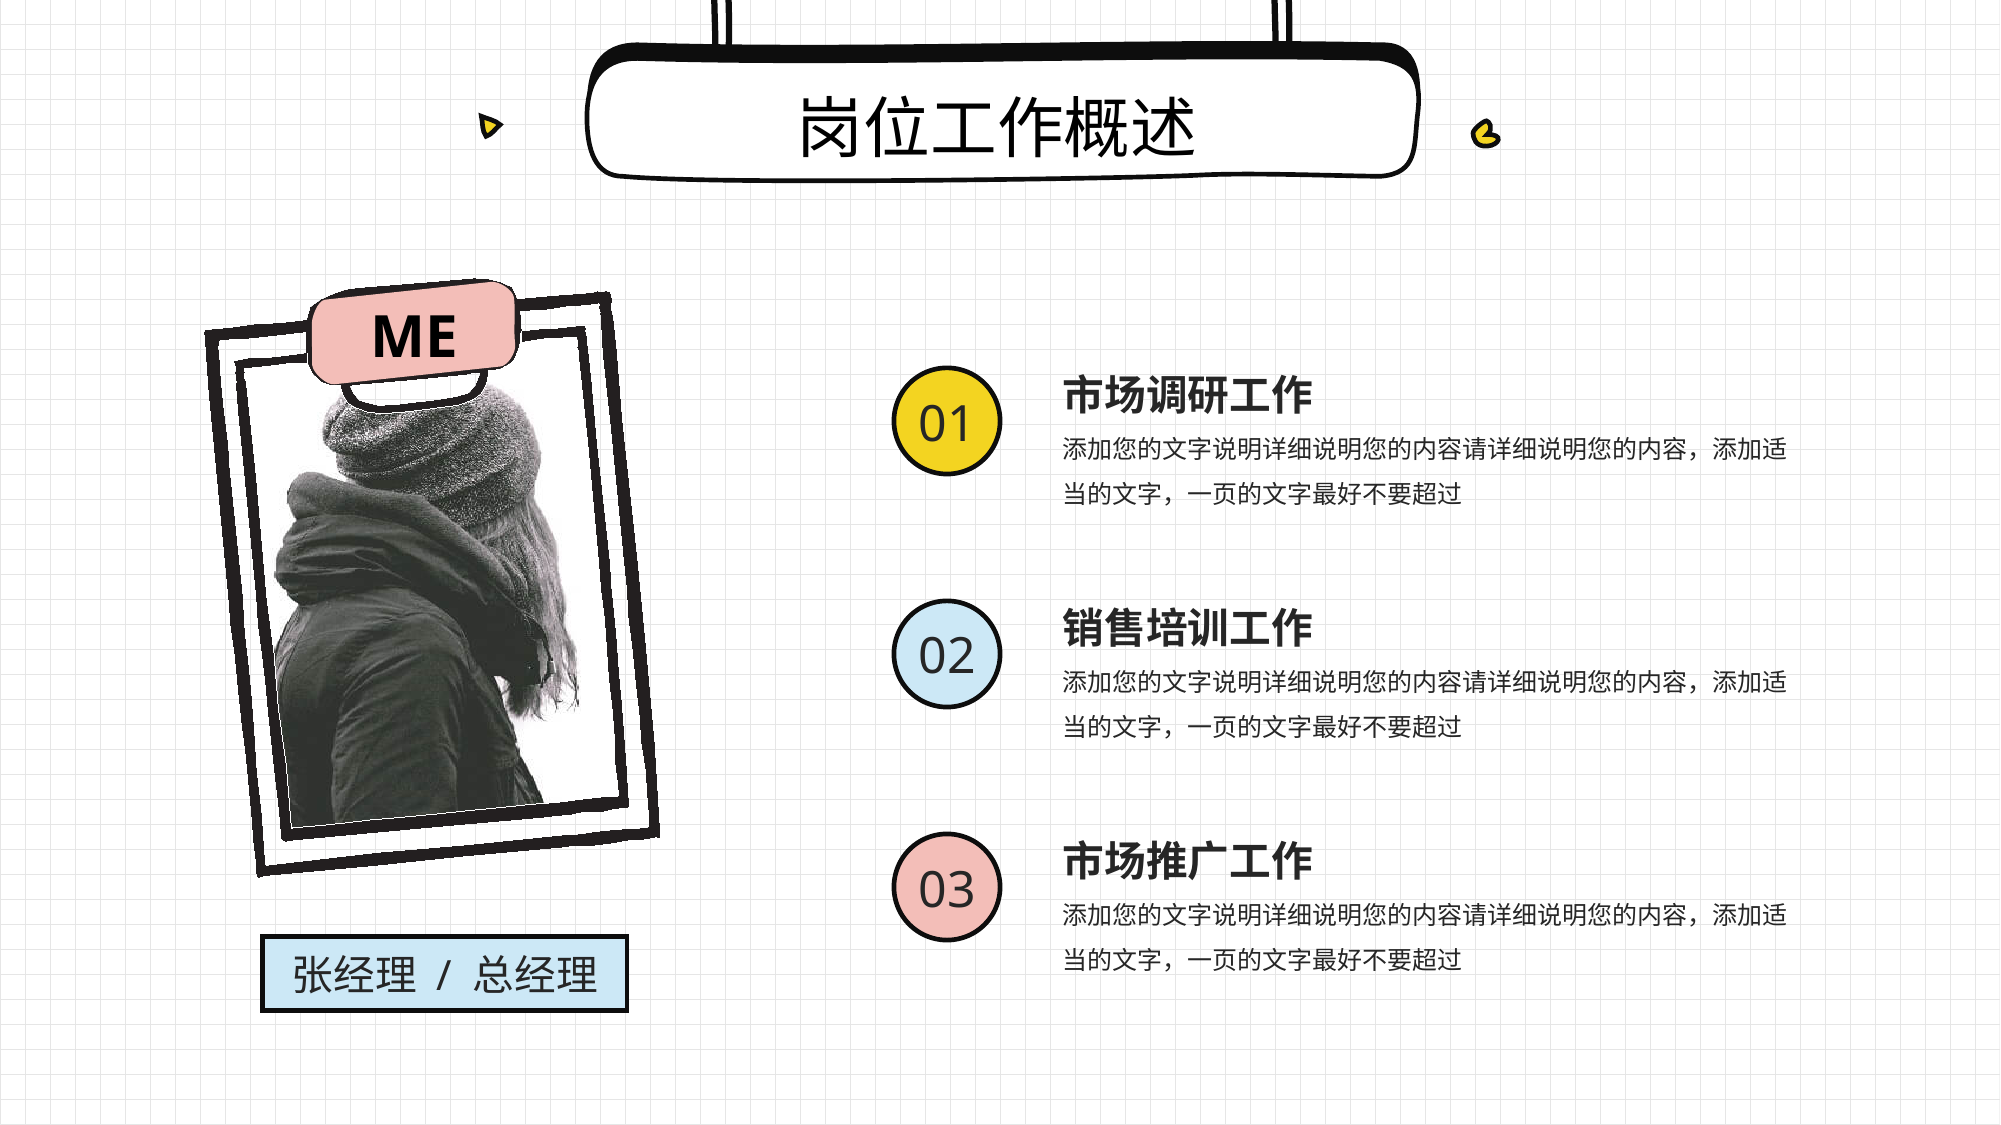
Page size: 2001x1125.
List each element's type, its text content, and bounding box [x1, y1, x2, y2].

text_box 市场推广工作 添加您的文字说明详细说明您的内容请详细说明您的内容，添加适当的文字，一页的文字最好不要超过 [1047, 802, 1814, 982]
text_box 01 [892, 366, 1002, 476]
text_box 03 [892, 832, 1002, 942]
text_box 张经理 / 总经理 [261, 936, 628, 1011]
text_box 市场调研工作 添加您的文字说明详细说明您的内容请详细说明您的内容，添加适当的文字，一页的文字最好不要超过 [1047, 336, 1814, 516]
text_box 02 [892, 599, 1002, 709]
text_box 岗位工作概述 [717, 78, 1277, 174]
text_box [151, 258, 715, 909]
text_box 销售培训工作 添加您的文字说明详细说明您的内容请详细说明您的内容，添加适当的文字，一页的文字最好不要超过 [1047, 569, 1814, 749]
